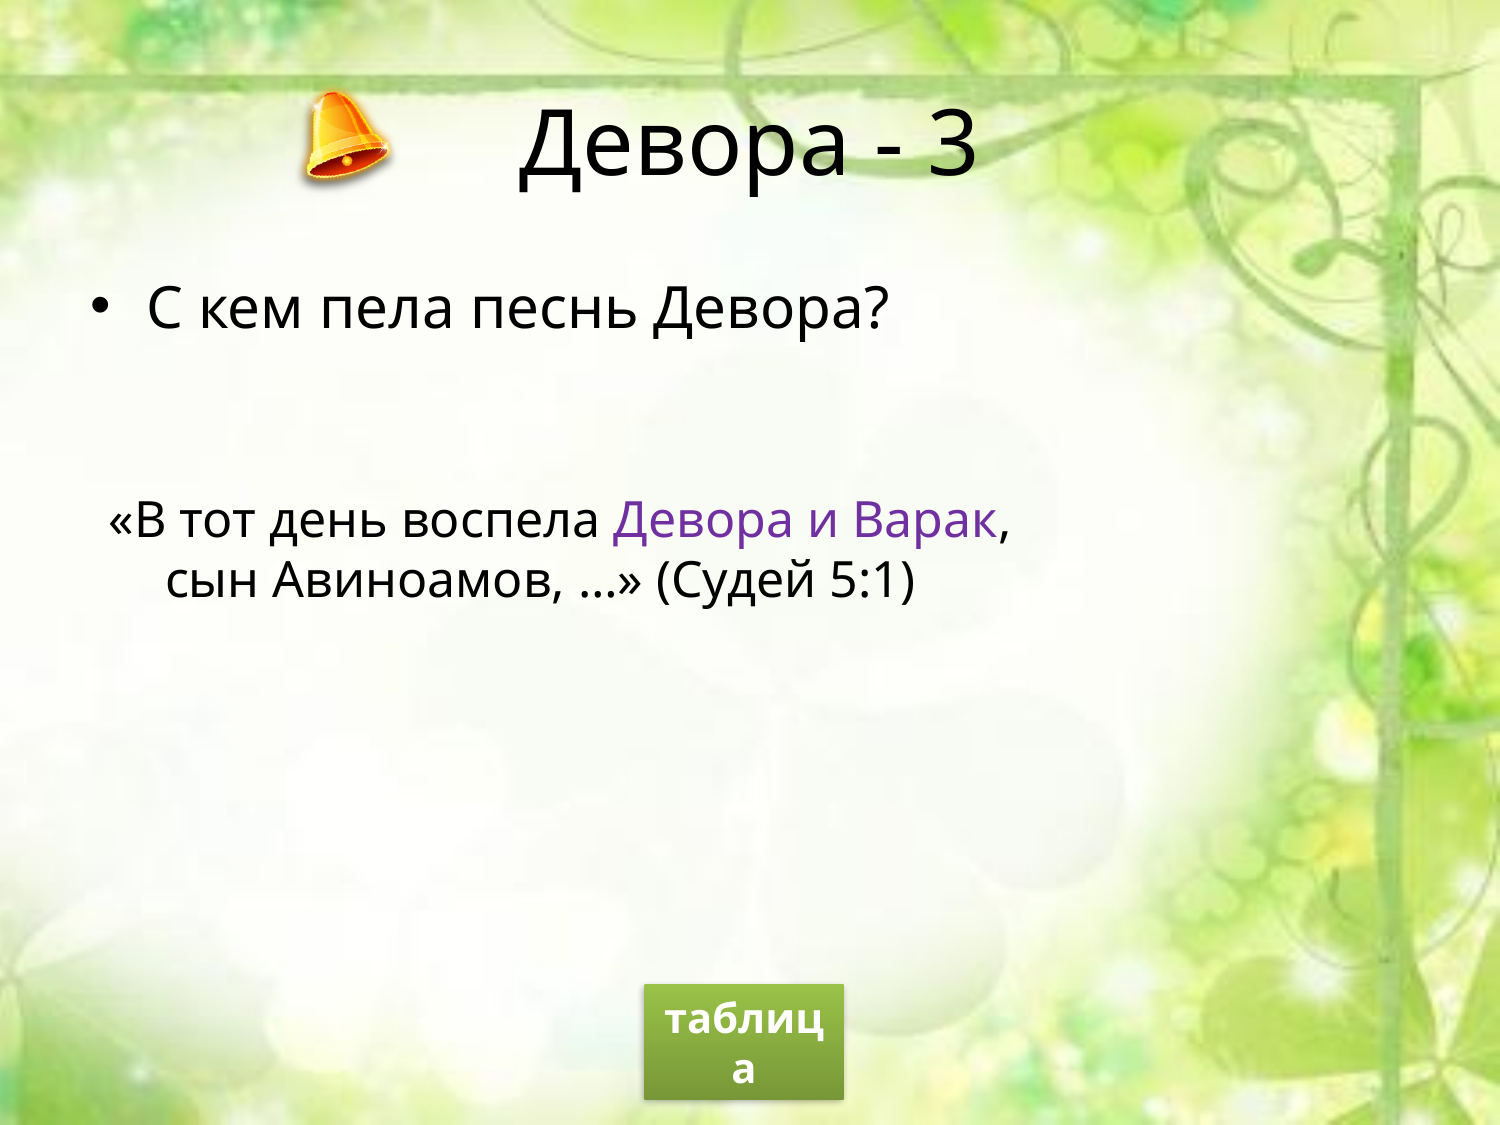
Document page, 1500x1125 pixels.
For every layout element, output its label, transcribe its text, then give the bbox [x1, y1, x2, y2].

picture [0, 0, 1500, 1125]
title Девора - 3 [75, 45, 1425, 233]
list «В тот день воспела Девора и Варак, сын Авиноамов, …» (Судей 5:1) [93, 480, 1125, 774]
text_box таблица [644, 984, 844, 1100]
list С кем пела песнь Девора? [75, 262, 1008, 434]
